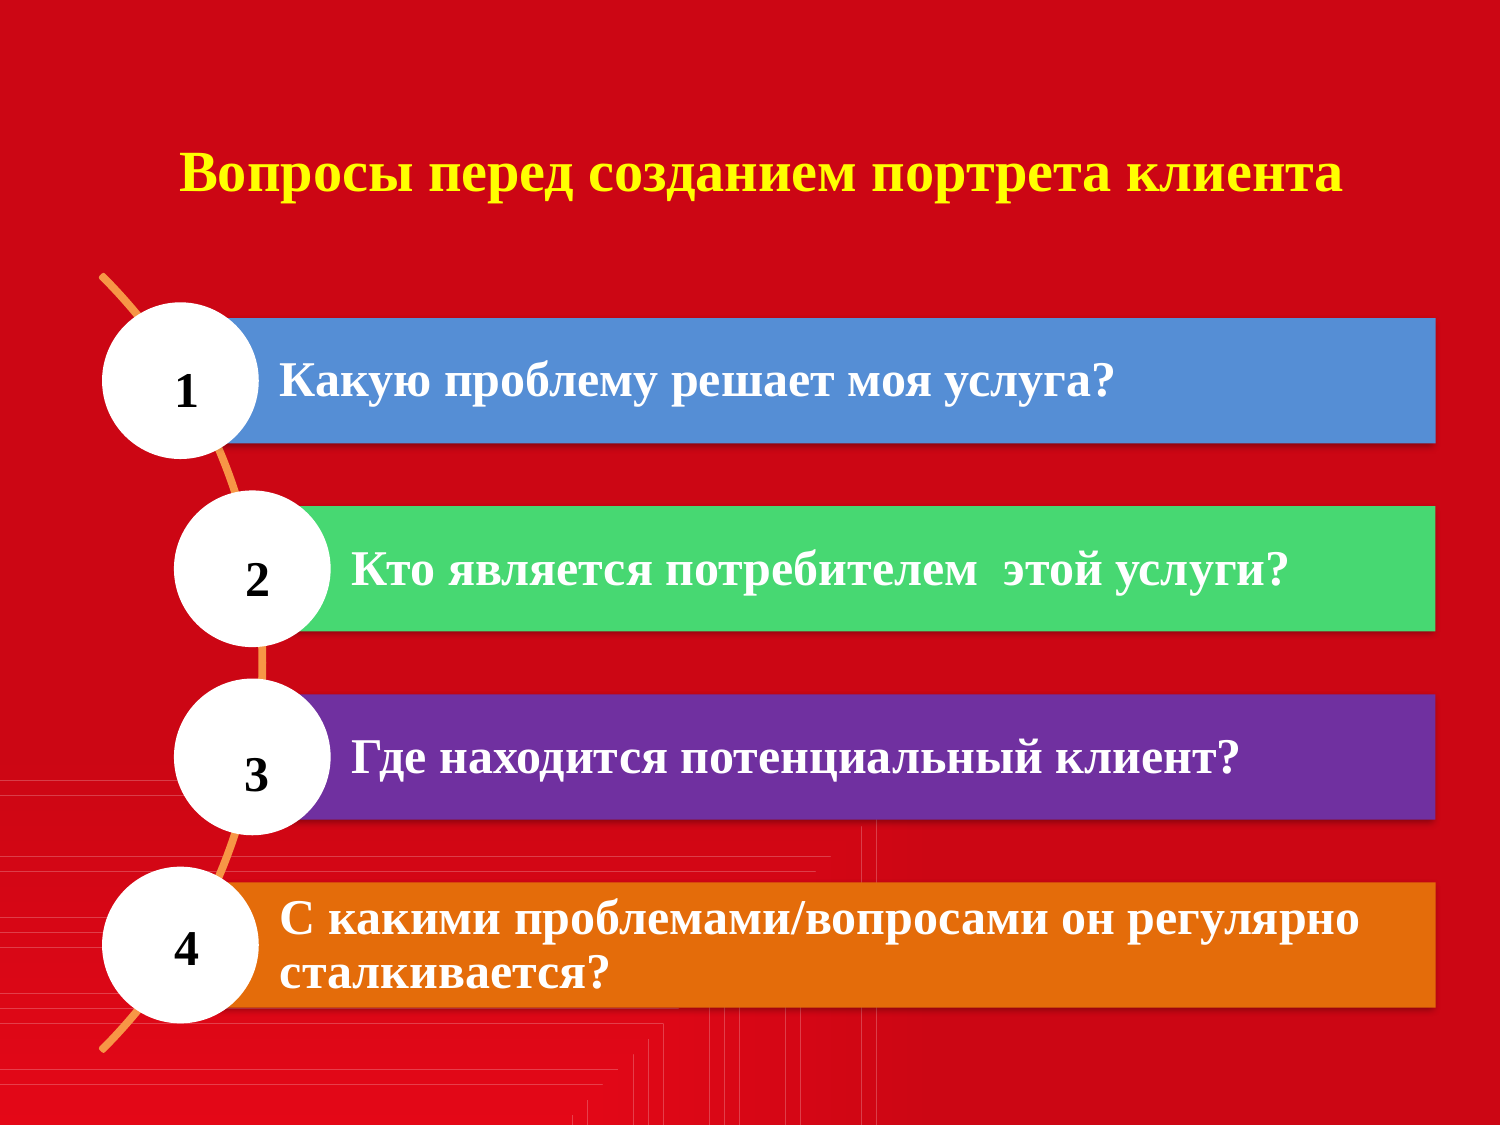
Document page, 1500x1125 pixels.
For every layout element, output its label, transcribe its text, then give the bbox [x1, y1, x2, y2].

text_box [88, 255, 1448, 1071]
text_box Вопросы перед созданием портрета клиента [123, 125, 1400, 211]
